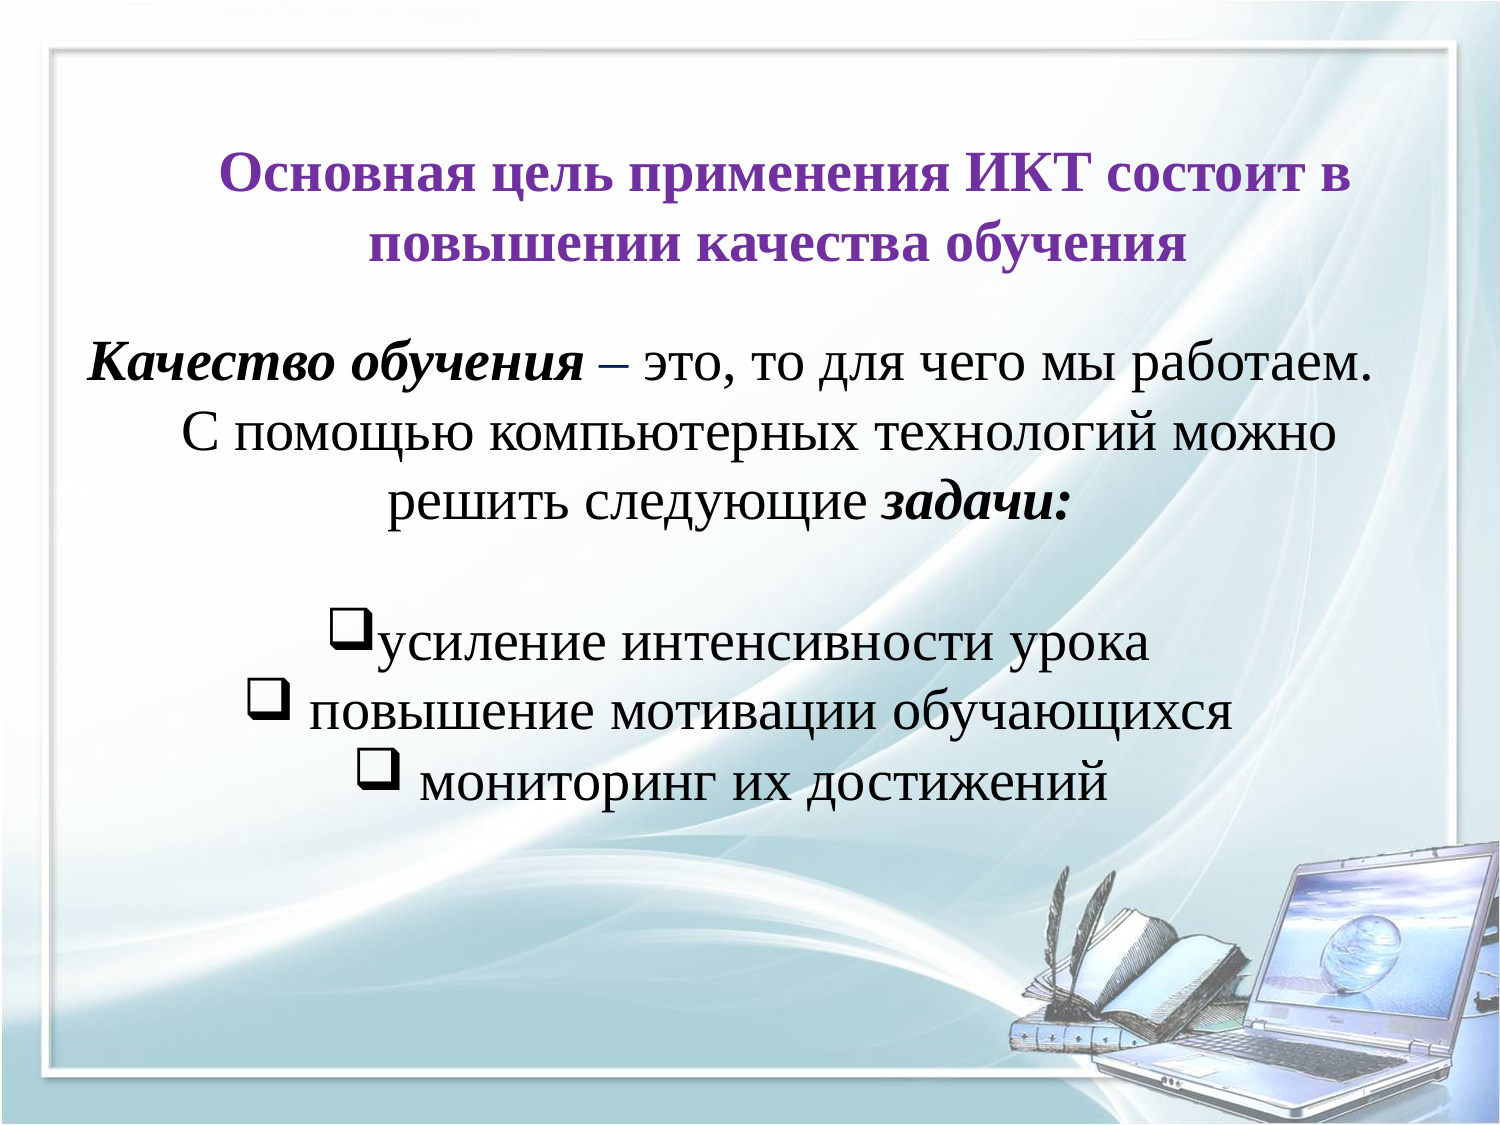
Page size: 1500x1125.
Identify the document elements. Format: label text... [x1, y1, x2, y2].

picture [0, 0, 1500, 1125]
text_box Качество обучения – это, то для чего мы работаем. С помощью компьютерных технологий можно решить следующие задачи: усиление интенсивности урока повышение мотивации обучающихся мониторинг их достижений [64, 314, 1412, 819]
text_box Основная цель применения ИКТ состоит в повышении качества обучения [183, 125, 1388, 281]
